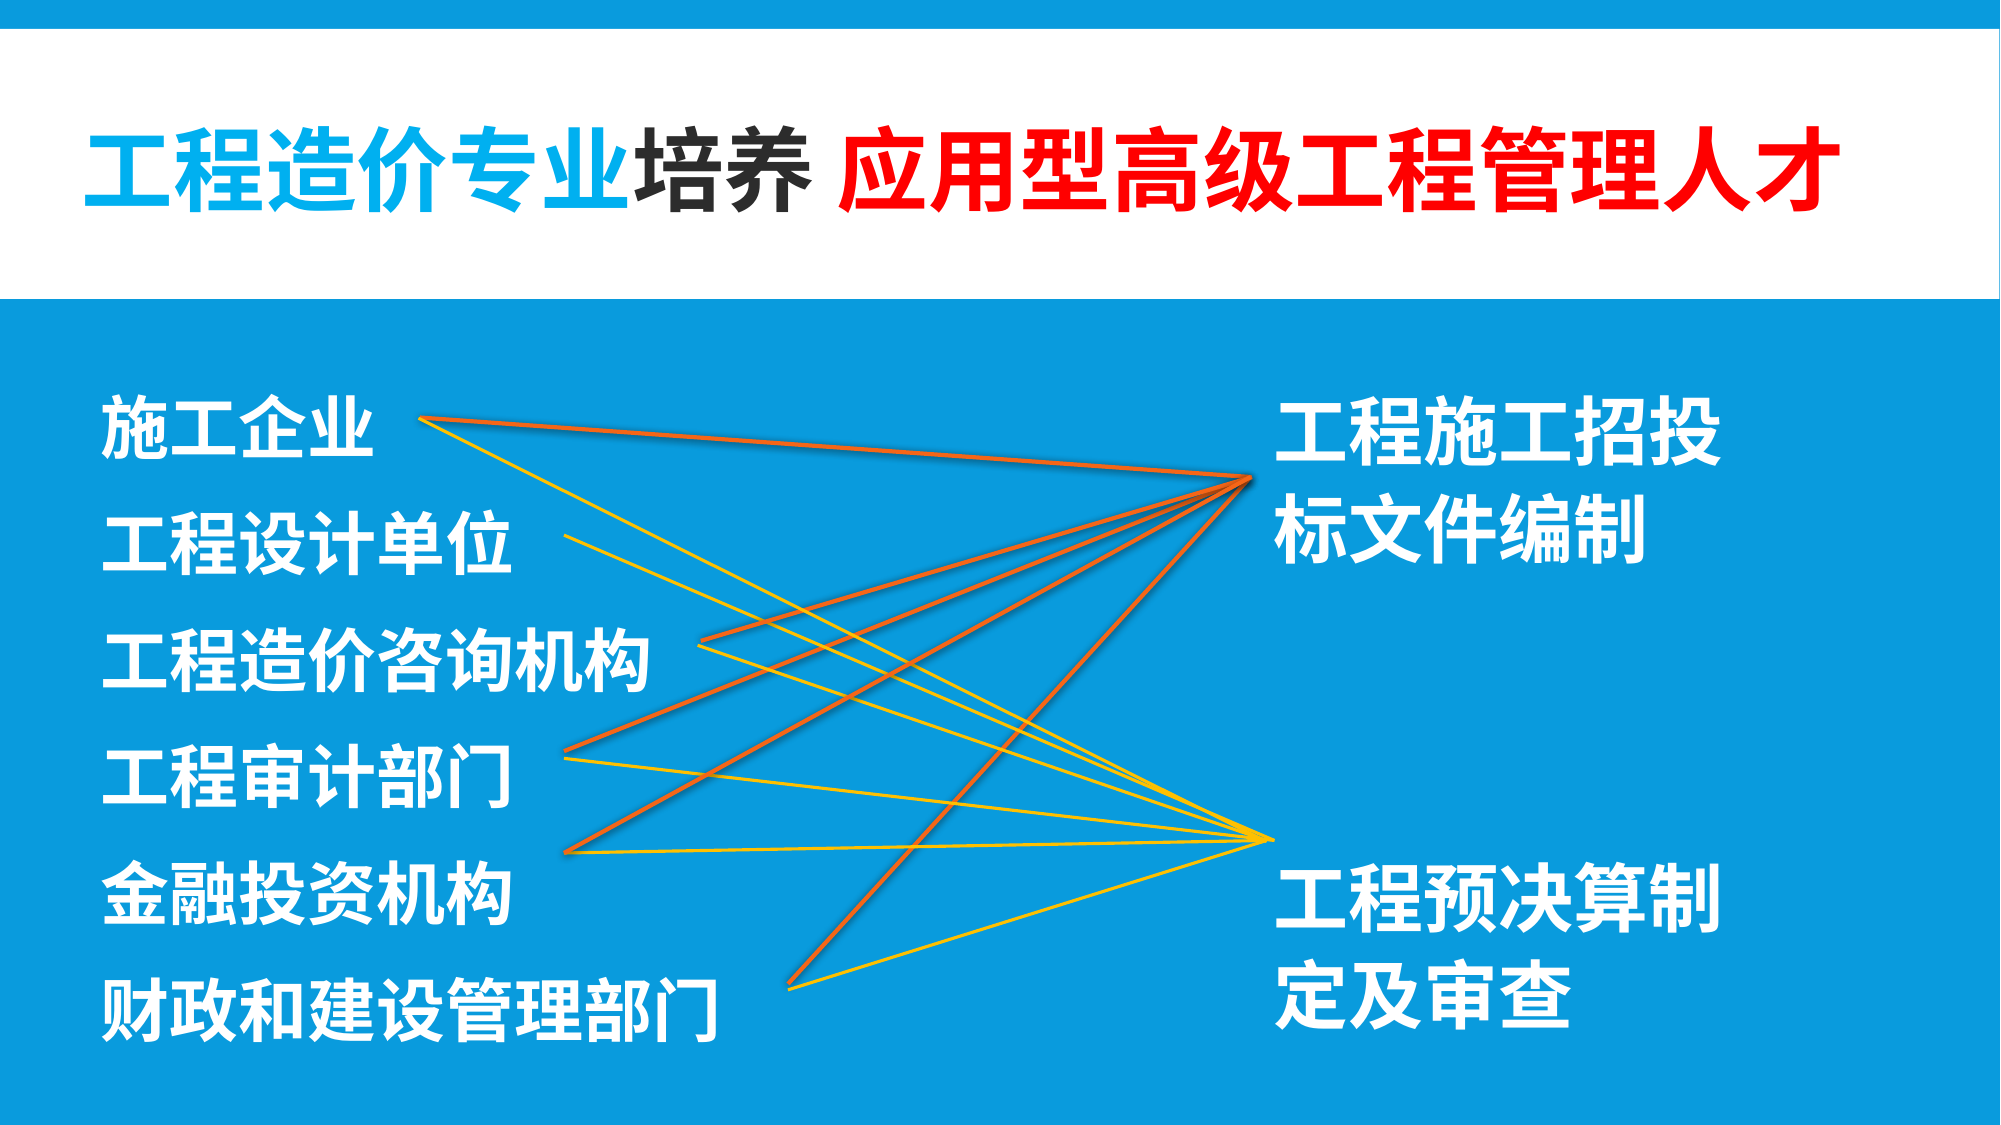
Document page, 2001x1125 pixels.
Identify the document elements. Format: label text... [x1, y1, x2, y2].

list 施工企业 工程设计单位 工程造价咨询机构 工程审计部门 金融投资机构 财政和建设管理部门 [85, 373, 909, 1064]
text_box 工程施工招投标文件编制 工程预决算制定及审查 [1258, 373, 1782, 1064]
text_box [418, 417, 1267, 842]
title 工程造价专业培养 应用型高级工程管理人才 [66, 46, 1955, 295]
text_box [563, 476, 1251, 854]
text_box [787, 852, 1267, 991]
